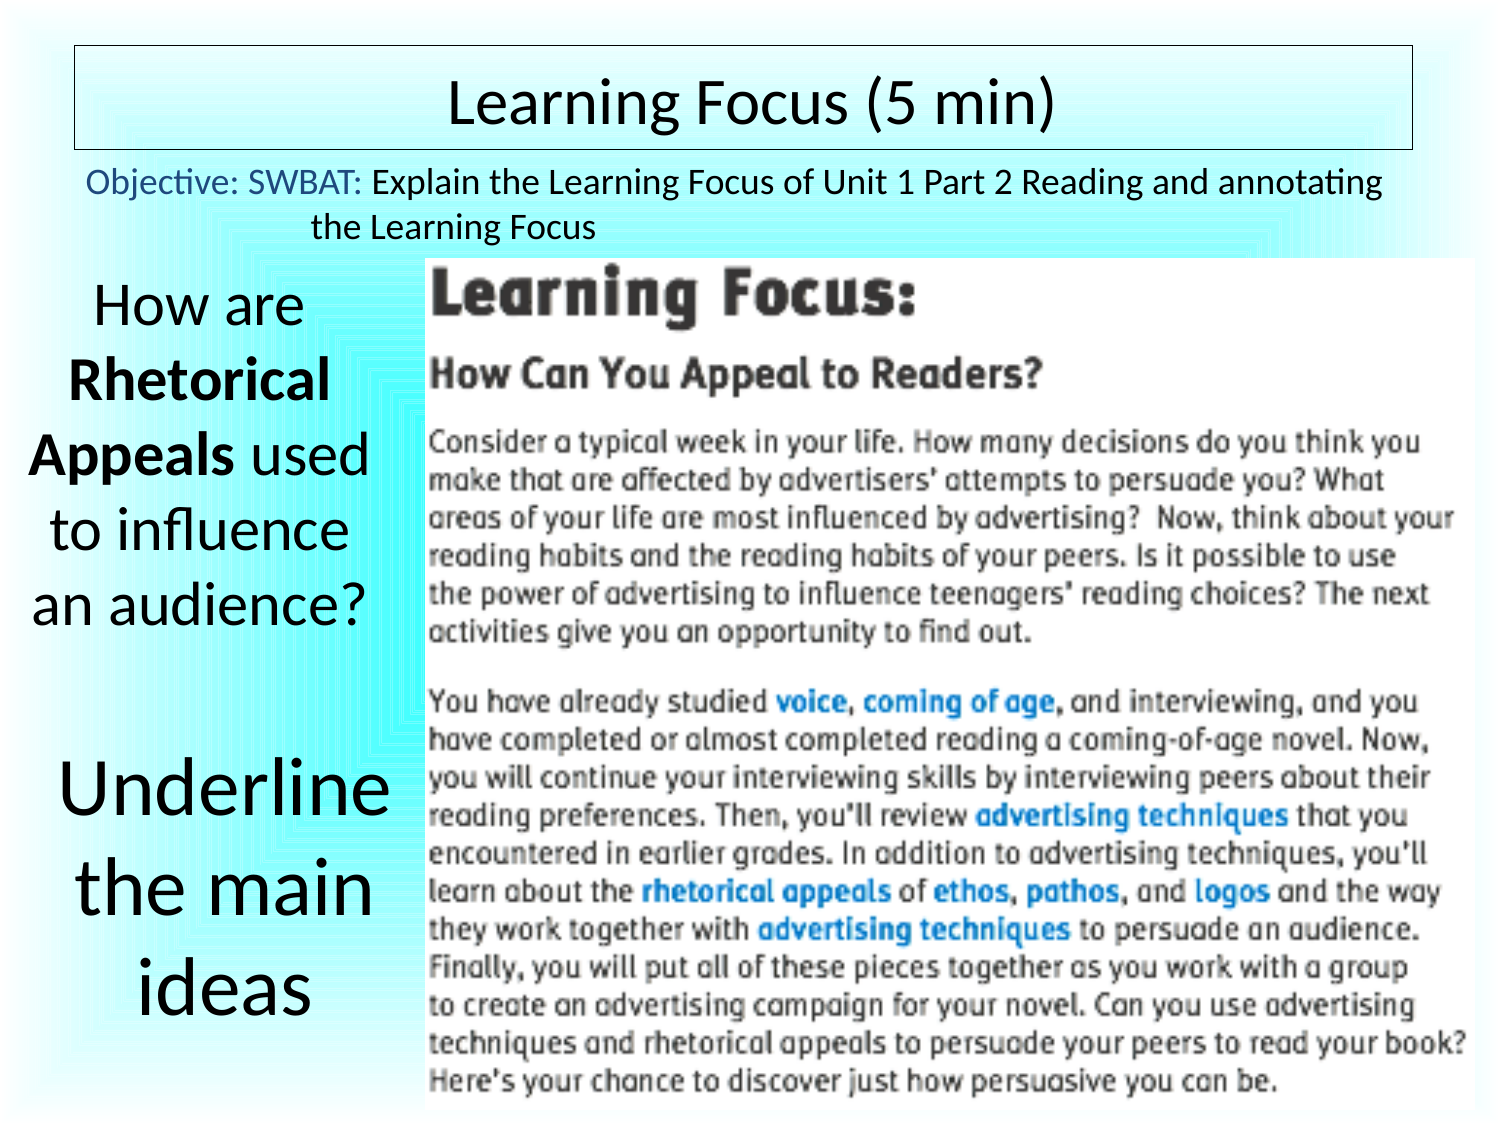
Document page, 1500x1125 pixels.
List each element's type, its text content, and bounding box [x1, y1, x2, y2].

text_box Objective: SWBAT: Explain the Learning Focus of Unit 1 Part 2 Reading and annotating the Learning Focus [70, 149, 1413, 255]
text_box Learning Focus (5 min) [74, 45, 1413, 149]
text_box Underline the main ideas [24, 725, 419, 1040]
picture [424, 257, 1476, 1111]
text_box How are Rhetorical Appeals used to influence an audience? [0, 256, 400, 646]
